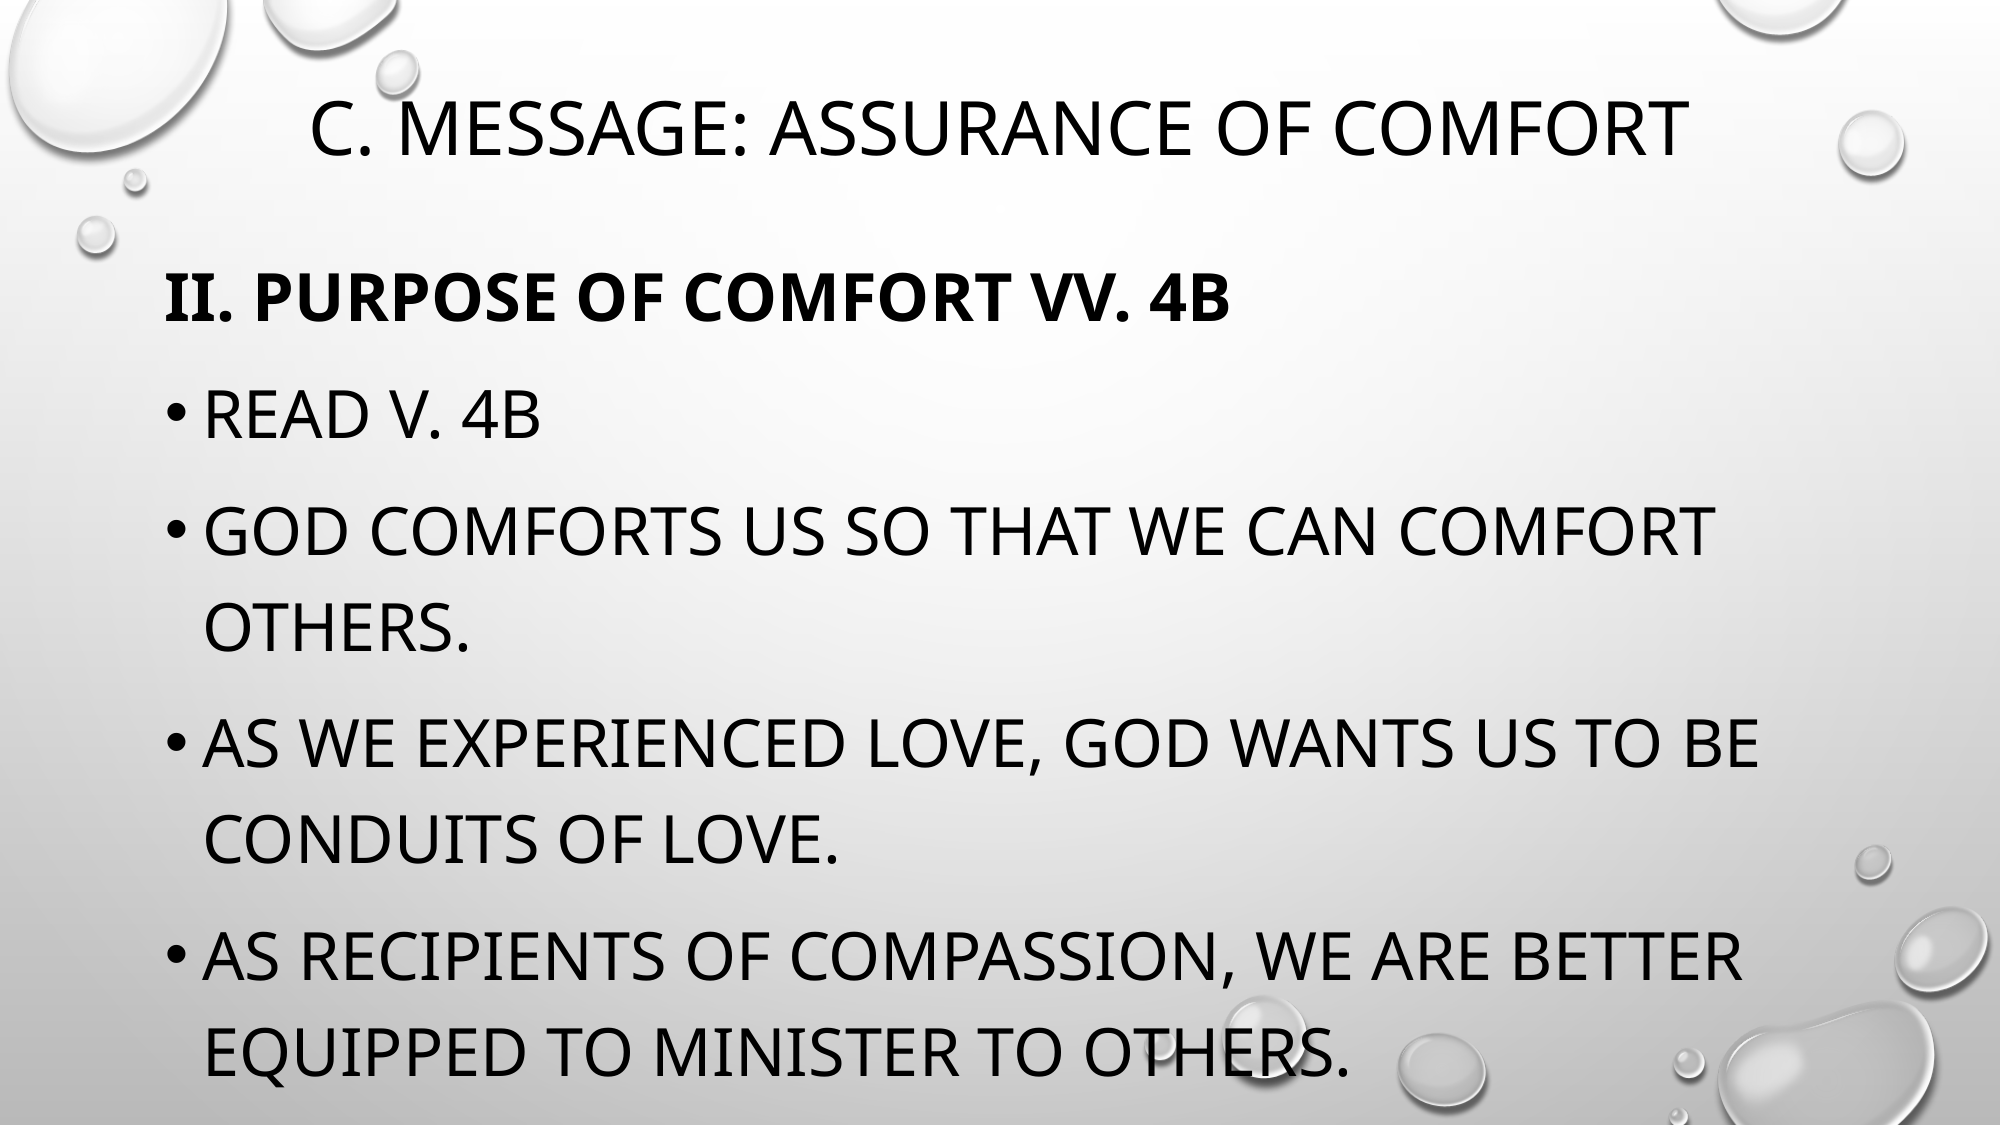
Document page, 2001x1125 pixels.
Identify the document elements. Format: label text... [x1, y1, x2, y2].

list II. purpose of comfort vv. 4b Read v. 4b God comforts us so that we can comfort others. As we experienced love, god wants us to be conduits of love. As recipients of compassion, we are better equipped to minister to others. [149, 231, 1962, 794]
picture [0, 0, 2000, 1125]
title c. message: assurance of comfort [149, 0, 1850, 231]
